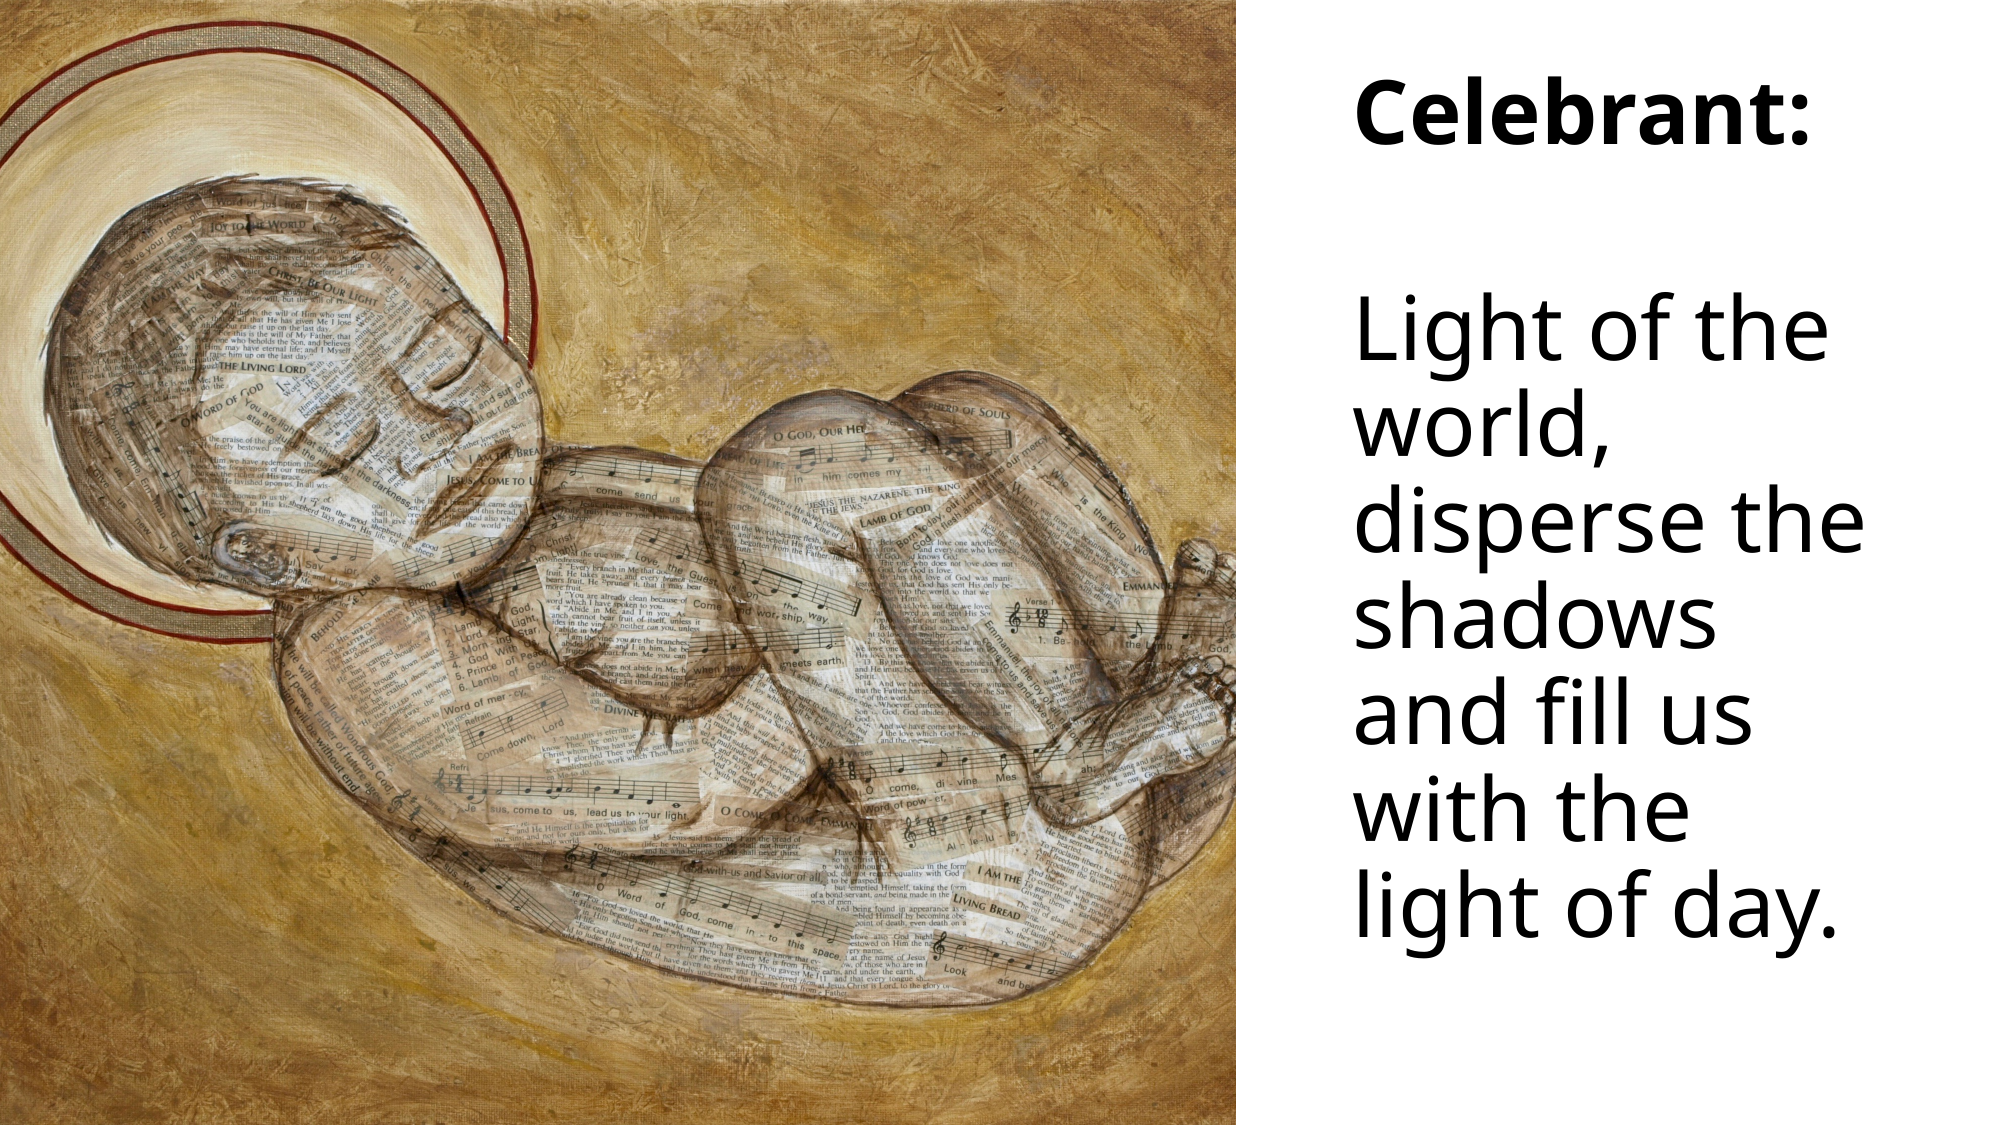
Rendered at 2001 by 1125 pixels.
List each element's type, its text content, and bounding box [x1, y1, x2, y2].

picture [0, 0, 1236, 1125]
text_box Celebrant: Light of the world, disperse the shadows and fill us with the light of day. [1337, 59, 1901, 967]
